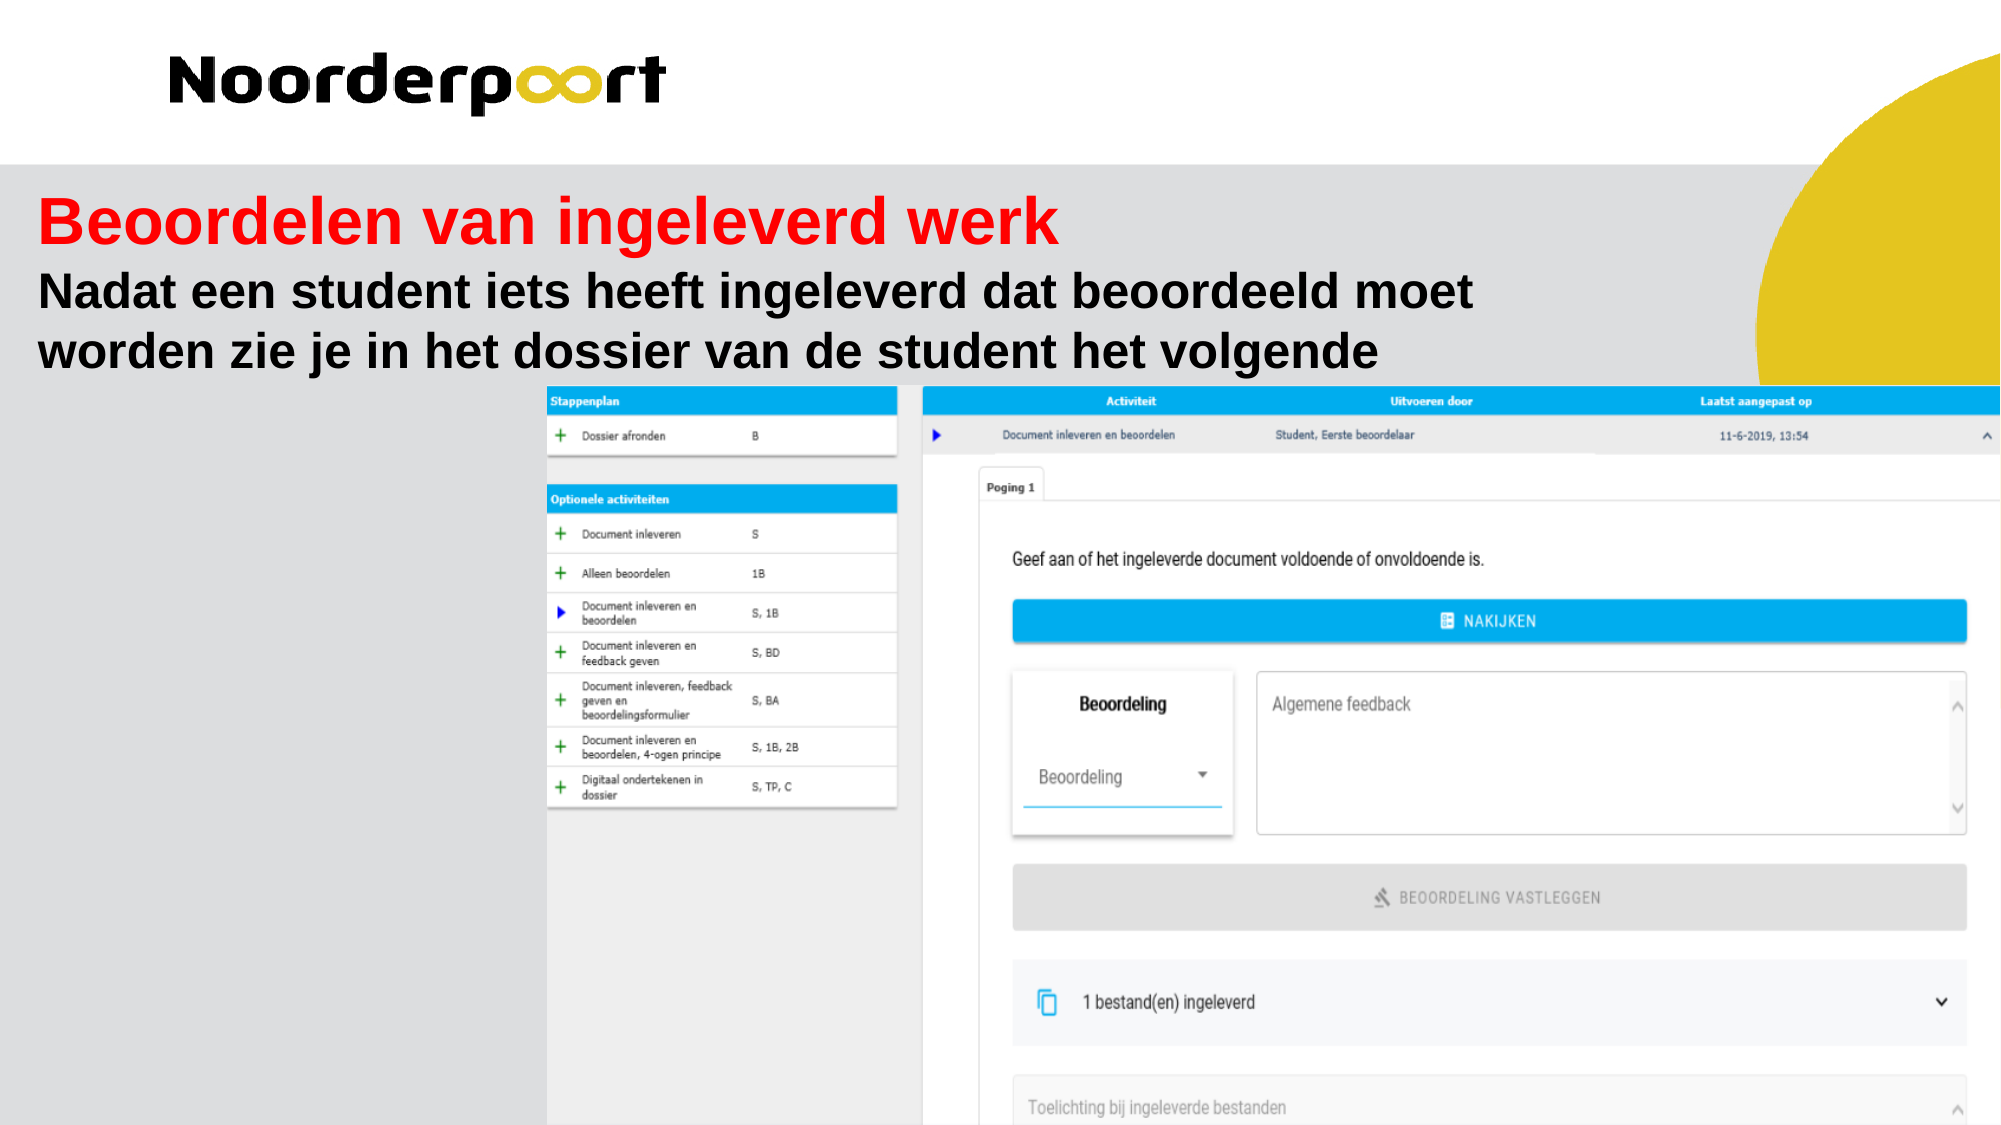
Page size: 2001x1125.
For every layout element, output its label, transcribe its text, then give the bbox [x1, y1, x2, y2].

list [547, 384, 2000, 1125]
picture [0, 0, 2001, 1125]
title Beoordelen van ingeleverd werk Nadat een student iets heeft ingeleverd dat beoordeeld moet worden zie je in het dossier van de student het volgende [22, 185, 1601, 292]
